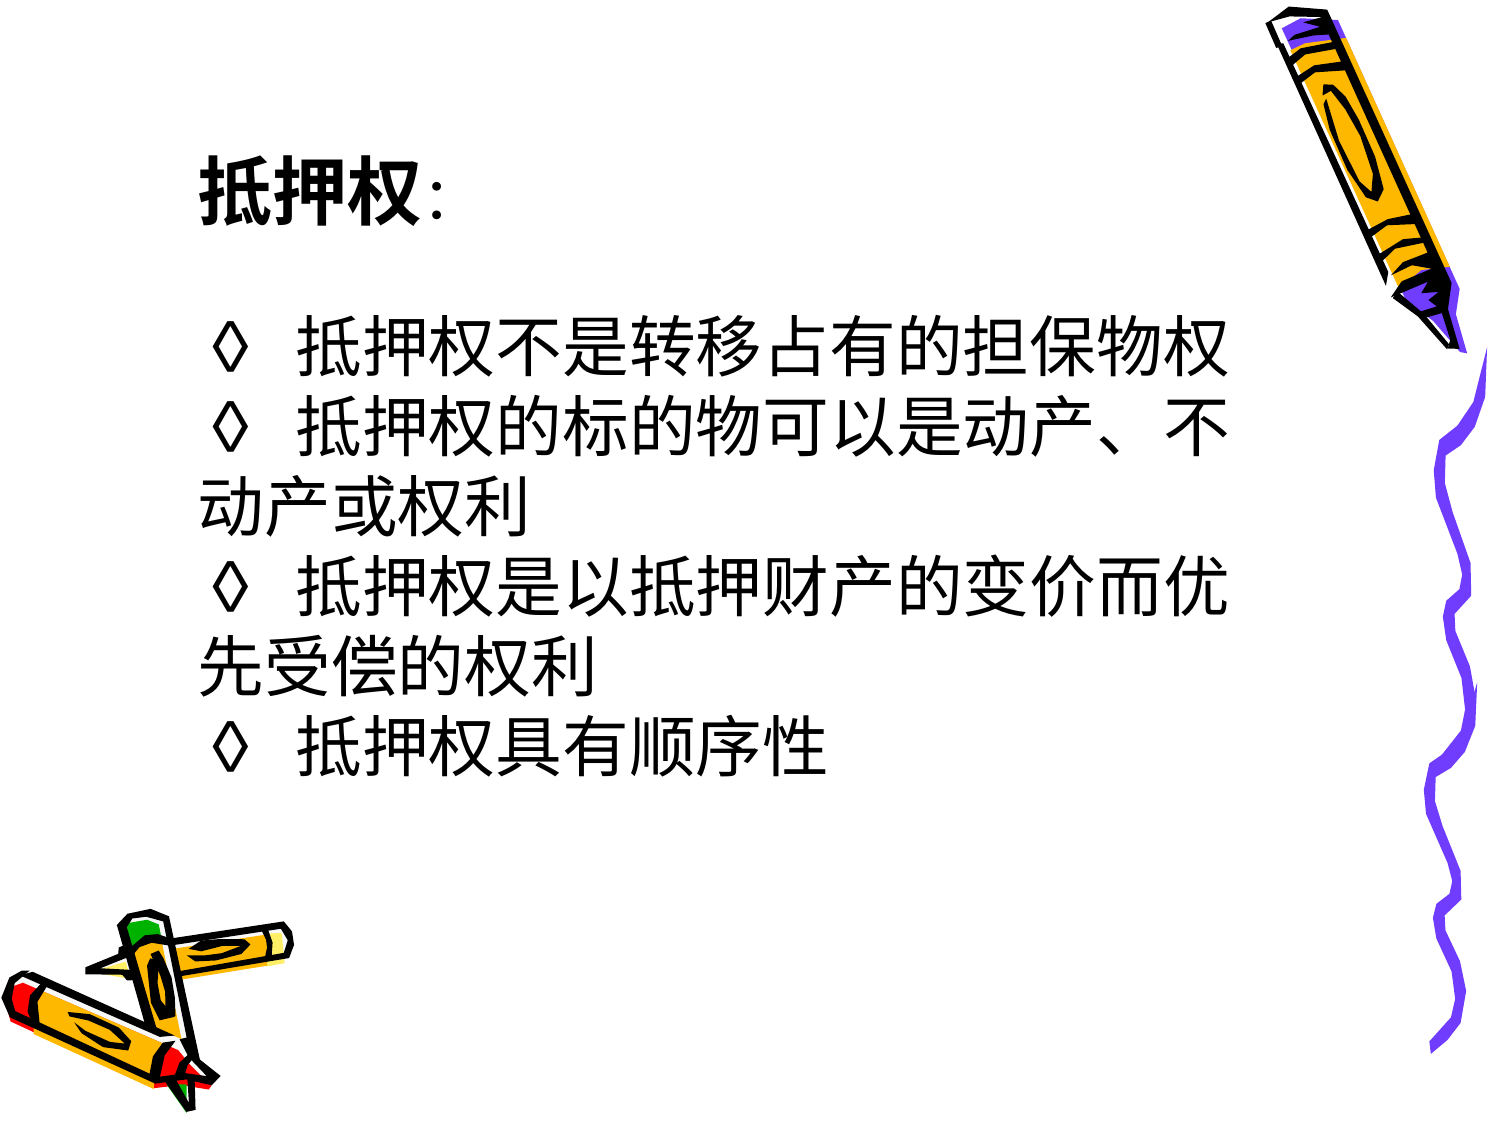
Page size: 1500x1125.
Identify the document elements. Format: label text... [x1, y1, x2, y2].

text_box 抵押权： ◊ 抵押权不是转移占有的担保物权 ◊ 抵押权的标的物可以是动产、不动产或权利 ◊ 抵押权是以抵押财产的变价而优先受偿的权利 ◊ 抵押权具有顺序性 [183, 137, 1255, 792]
